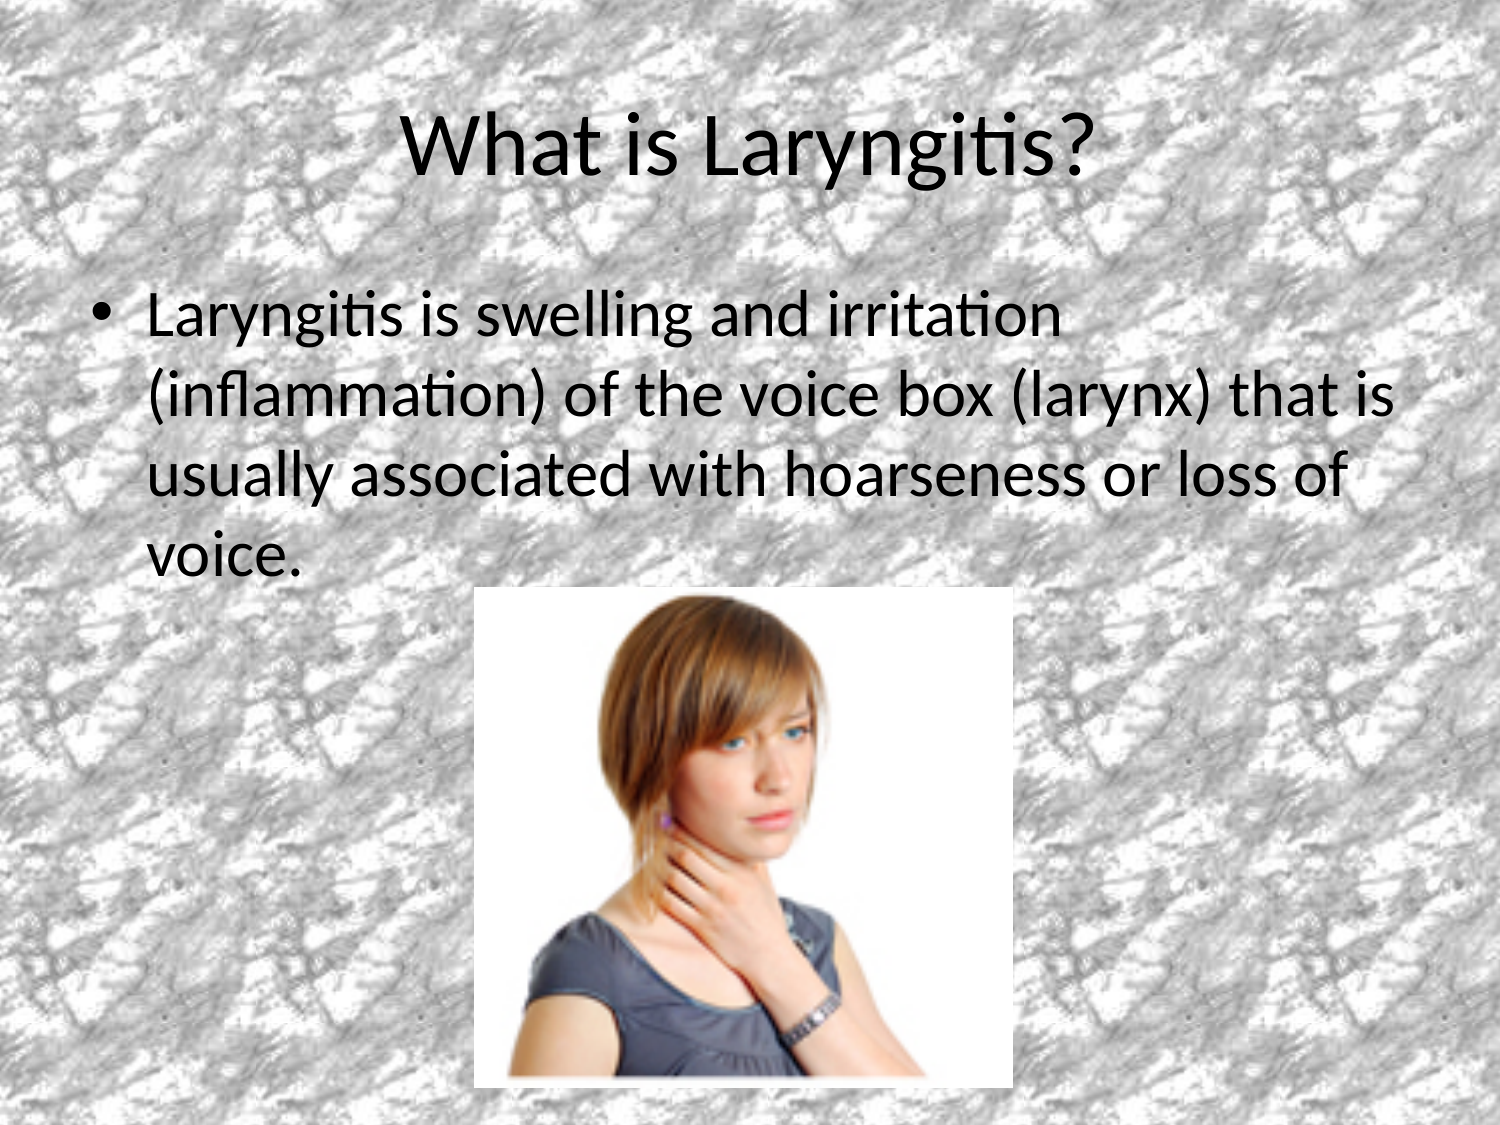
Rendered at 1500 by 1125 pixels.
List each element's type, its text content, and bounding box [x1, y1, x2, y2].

title What is Laryngitis? [75, 45, 1425, 233]
picture [0, 0, 1500, 1125]
list Laryngitis is swelling and irritation (inflammation) of the voice box (larynx) that is usually associated with hoarseness or loss of voice. [75, 262, 1425, 1005]
